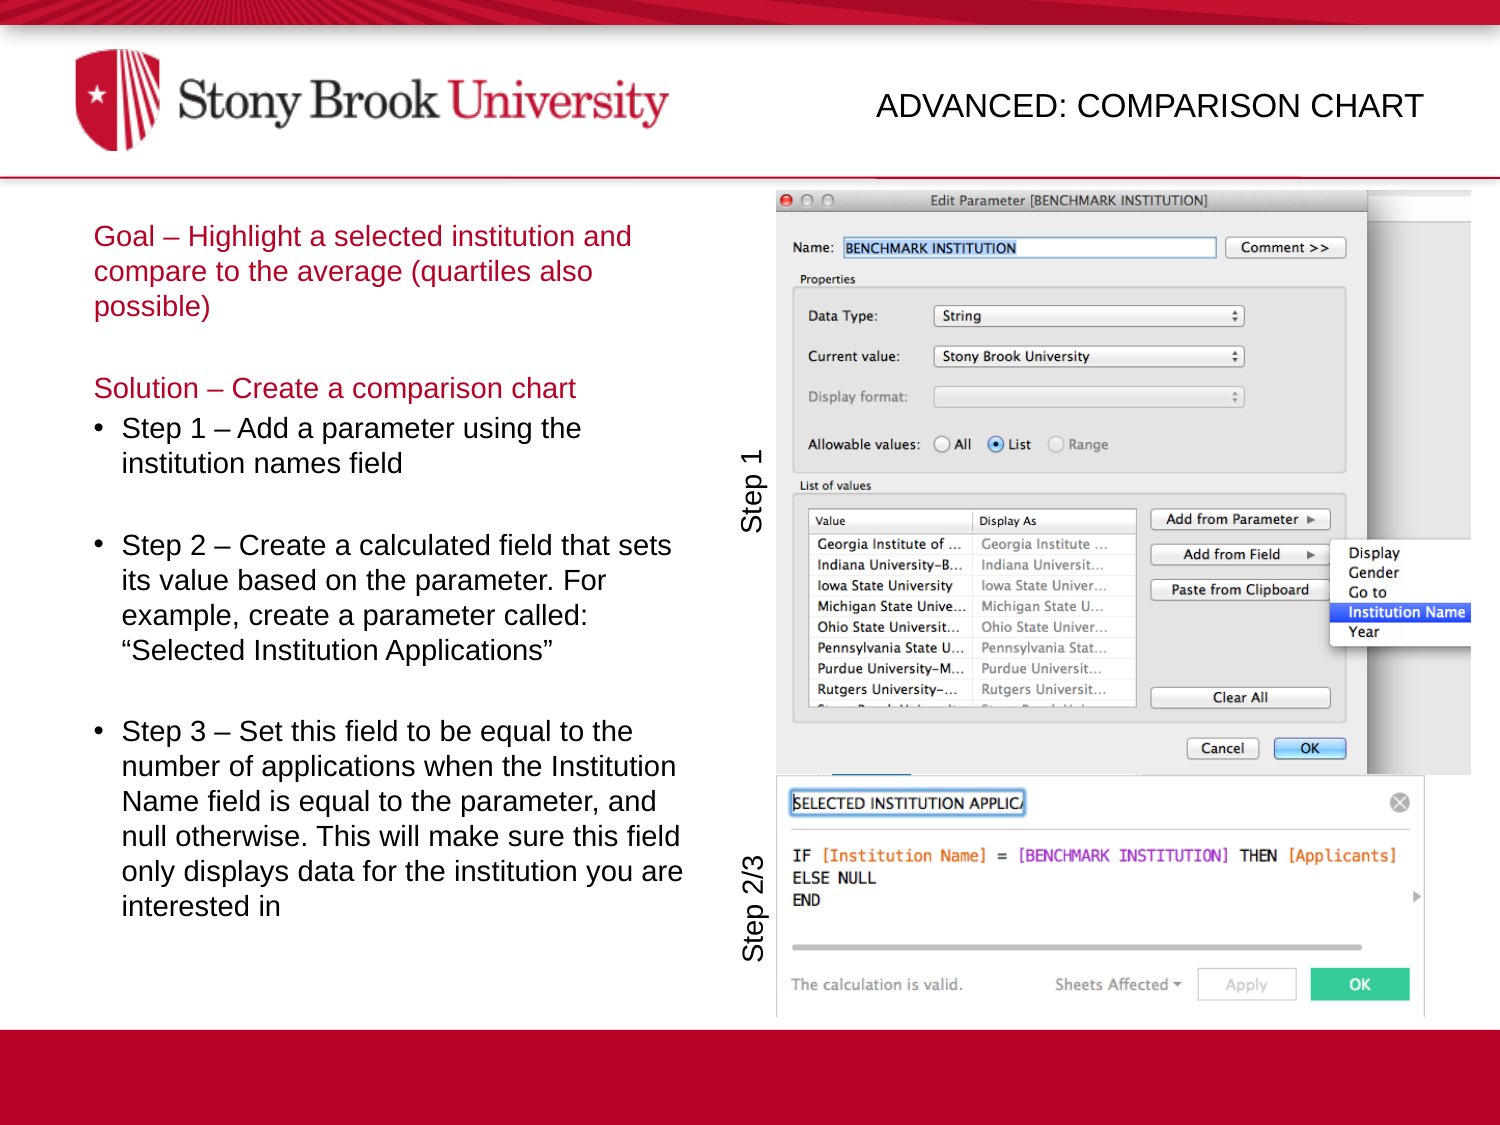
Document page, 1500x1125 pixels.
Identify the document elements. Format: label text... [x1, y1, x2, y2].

text_box Goal – Highlight a selected institution and compare to the average (quartiles also possible) Solution – Create a comparison chart Step 1 – Add a parameter using the institution names field Step 2 – Create a calculated field that sets its value based on the parameter. For example, create a parameter called: “Selected Institution Applications” Step 3 – Set this field to be equal to the number of applications when the Institution Name field is equal to the parameter, and null otherwise. This will make sure this field only displays data for the institution you are interested in [75, 217, 705, 989]
list Advanced: Comparison Chart [776, 76, 1425, 139]
text_box Step 2/3 [726, 826, 771, 998]
text_box Step 1 [724, 396, 771, 568]
picture [0, 0, 1500, 25]
picture [776, 189, 1471, 1017]
